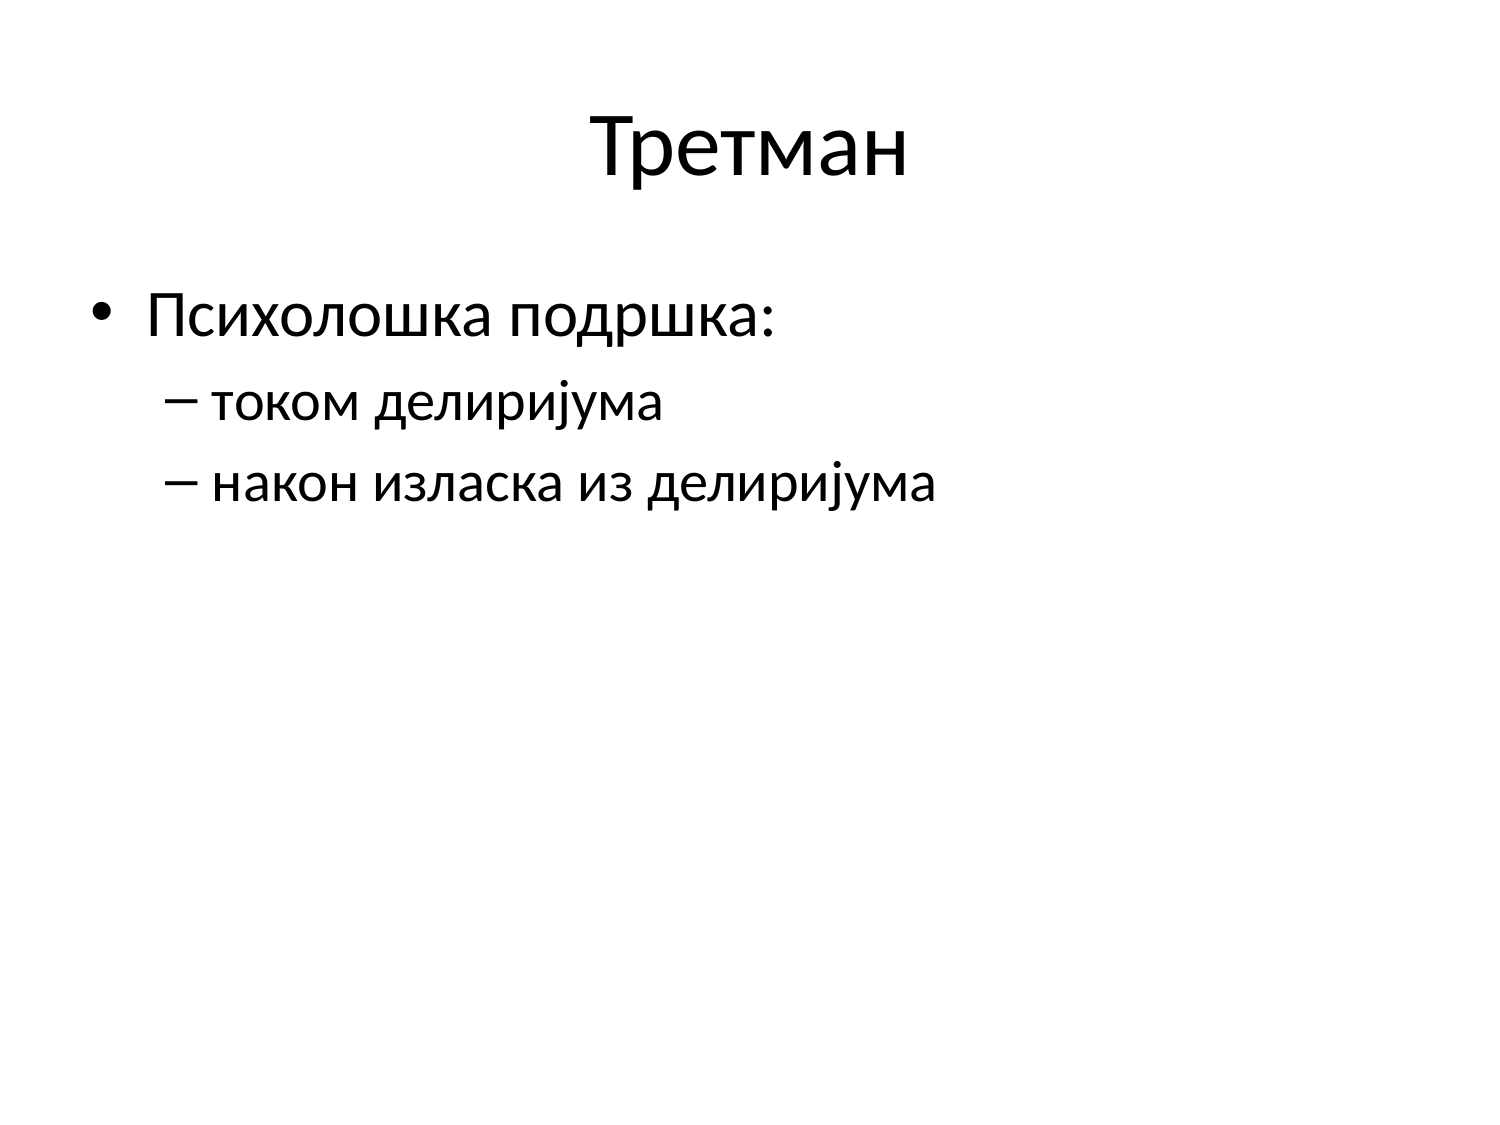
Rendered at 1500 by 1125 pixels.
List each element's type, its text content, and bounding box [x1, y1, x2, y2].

list Психолошка подршка: током делиријума након изласка из делиријума [75, 262, 1425, 1005]
title Третман [75, 45, 1425, 233]
